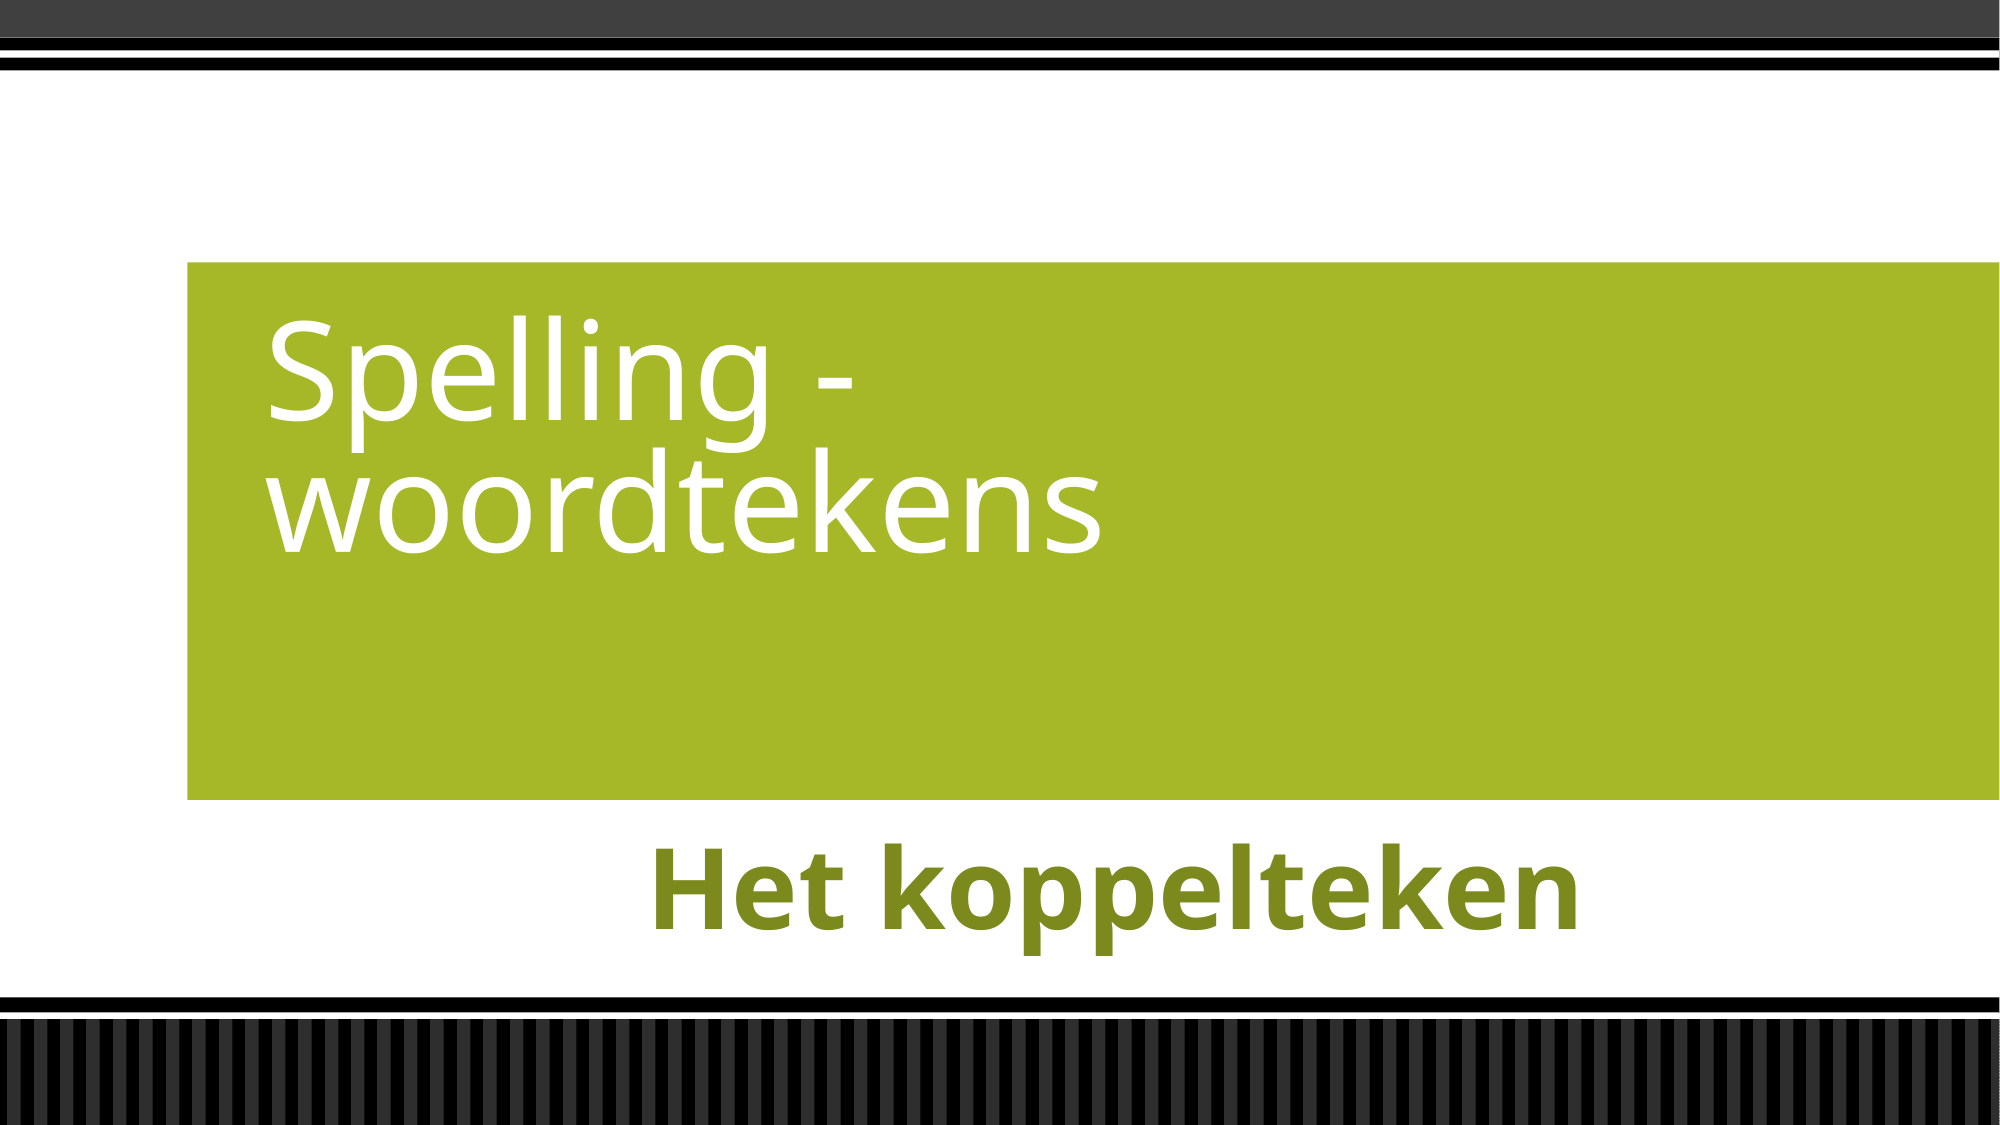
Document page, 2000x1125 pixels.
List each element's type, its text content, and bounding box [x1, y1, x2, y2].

subtitle Het koppelteken [249, 825, 1600, 963]
title Spelling - woordtekens [249, 312, 1750, 587]
